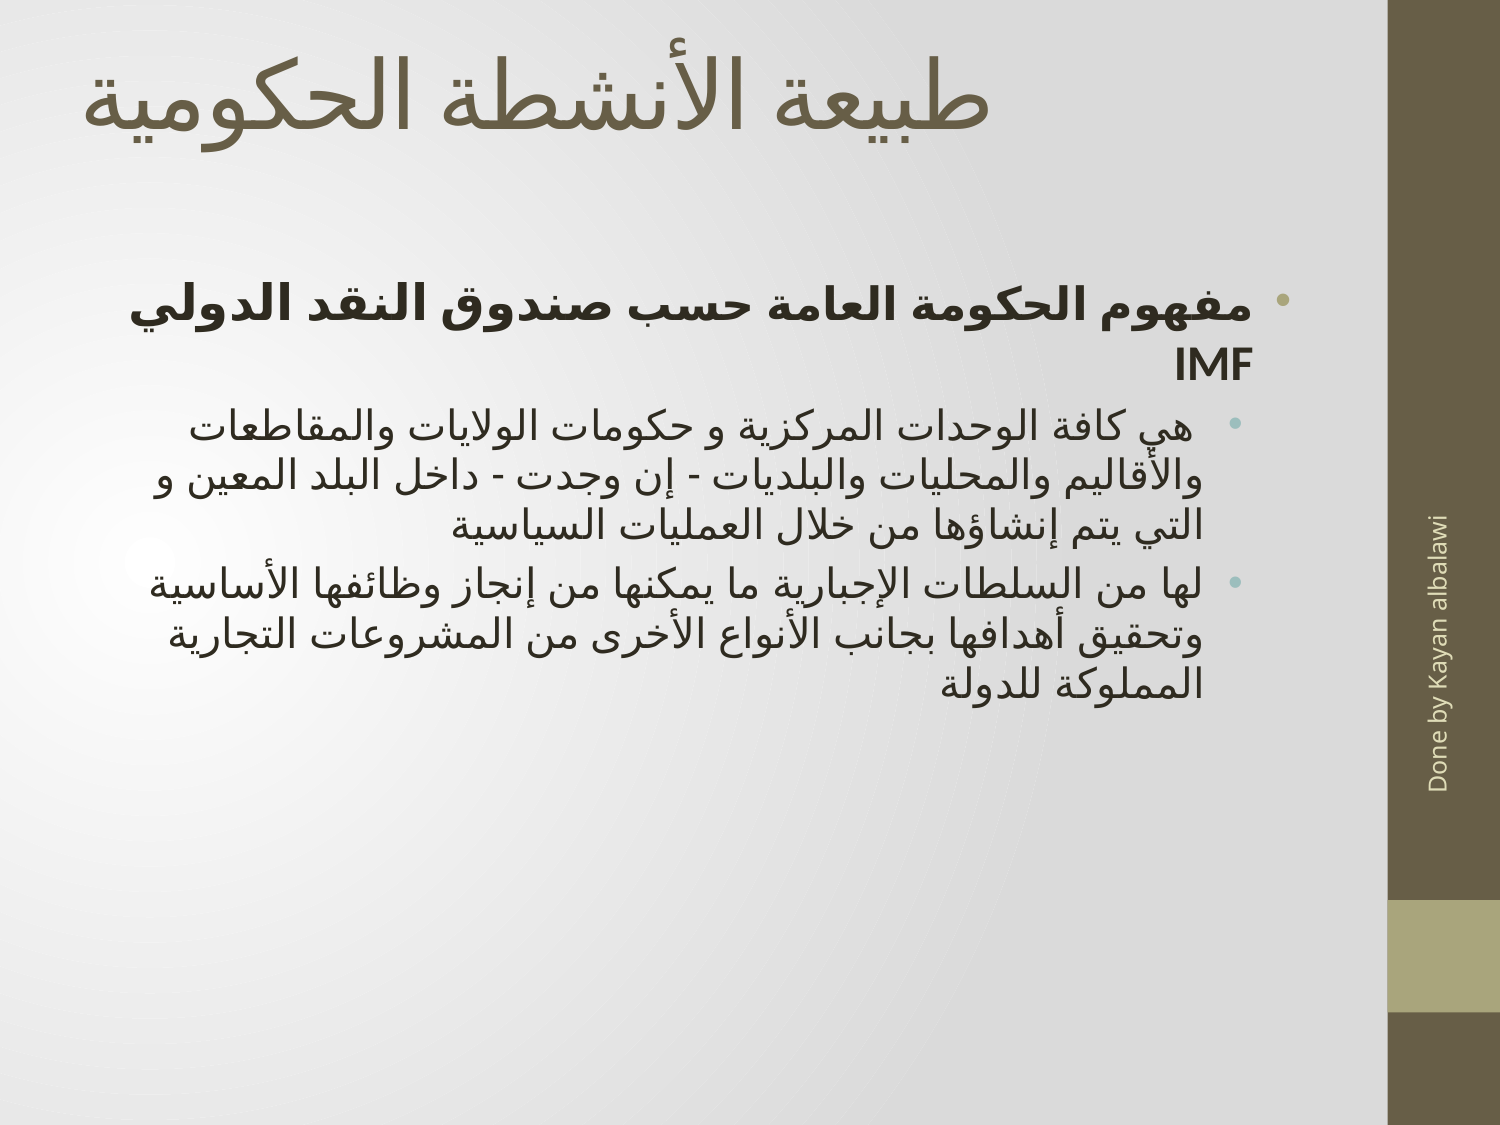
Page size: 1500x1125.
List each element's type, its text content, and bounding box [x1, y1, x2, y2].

title طبيعة الأنشطة الحكومية [64, 54, 1315, 243]
list مفهوم الحكومة العامة حسب صندوق النقد الدولي IMF هي كافة الوحدات المركزية و حكومات الولايات والمقاطعات والأقاليم والمحليات والبلديات - إن وجدت - داخل البلد المعين و التي يتم إنشاؤها من خلال العمليات السياسية لها من السلطات الإجبارية ما يمكنها من إنجاز وظائفها الأساسية وتحقيق أهدافها بجانب الأنواع الأخرى من المشروعات التجارية المملوكة للدولة [75, 262, 1325, 1050]
footer Done by Kayan albalawi [1408, 500, 1469, 889]
